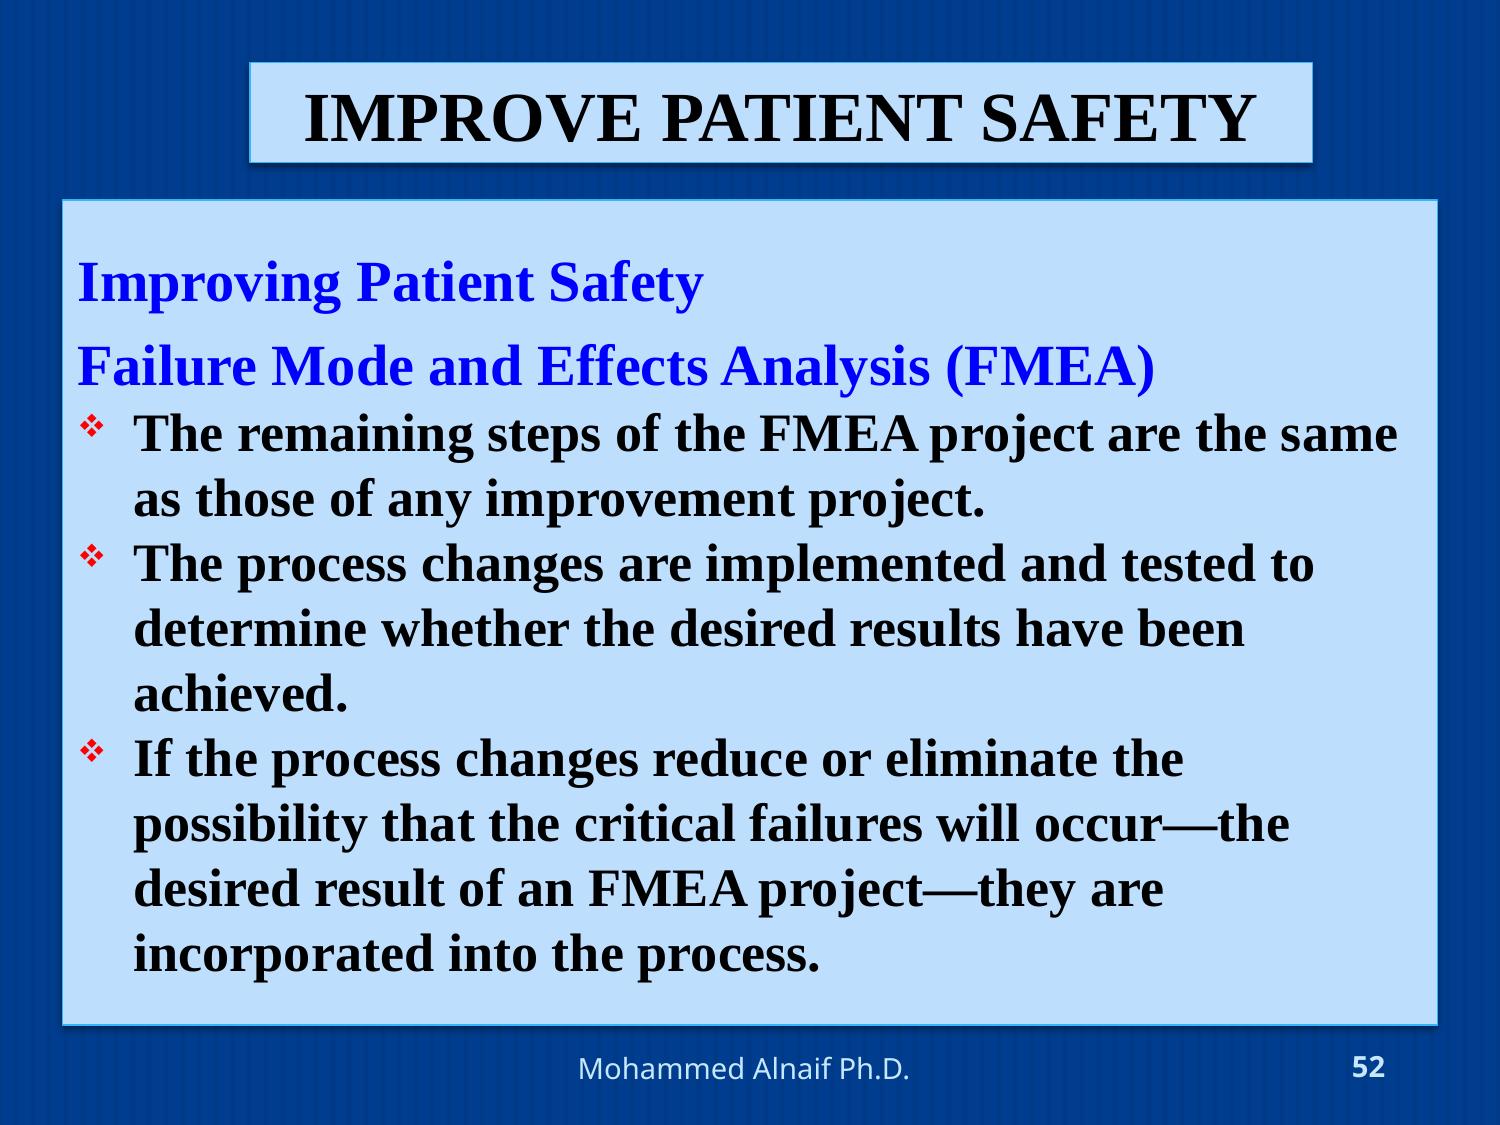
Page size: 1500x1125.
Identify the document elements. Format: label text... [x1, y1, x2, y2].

slide_number 52 [1299, 1037, 1438, 1100]
subtitle Improving Patient Safety Failure Mode and Effects Analysis (FMEA) The remaining steps of the FMEA project are the same as those of any improvement project. The process changes are implemented and tested to determine whether the desired results have been achieved. If the process changes reduce or eliminate the possibility that the critical failures will occur—the desired result of an FMEA project—they are incorporated into the process. [62, 199, 1438, 1026]
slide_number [12, 995, 350, 1108]
title improve patient safety [249, 62, 1313, 163]
footer Mohammed Alnaif Ph.D. [525, 1037, 925, 1098]
